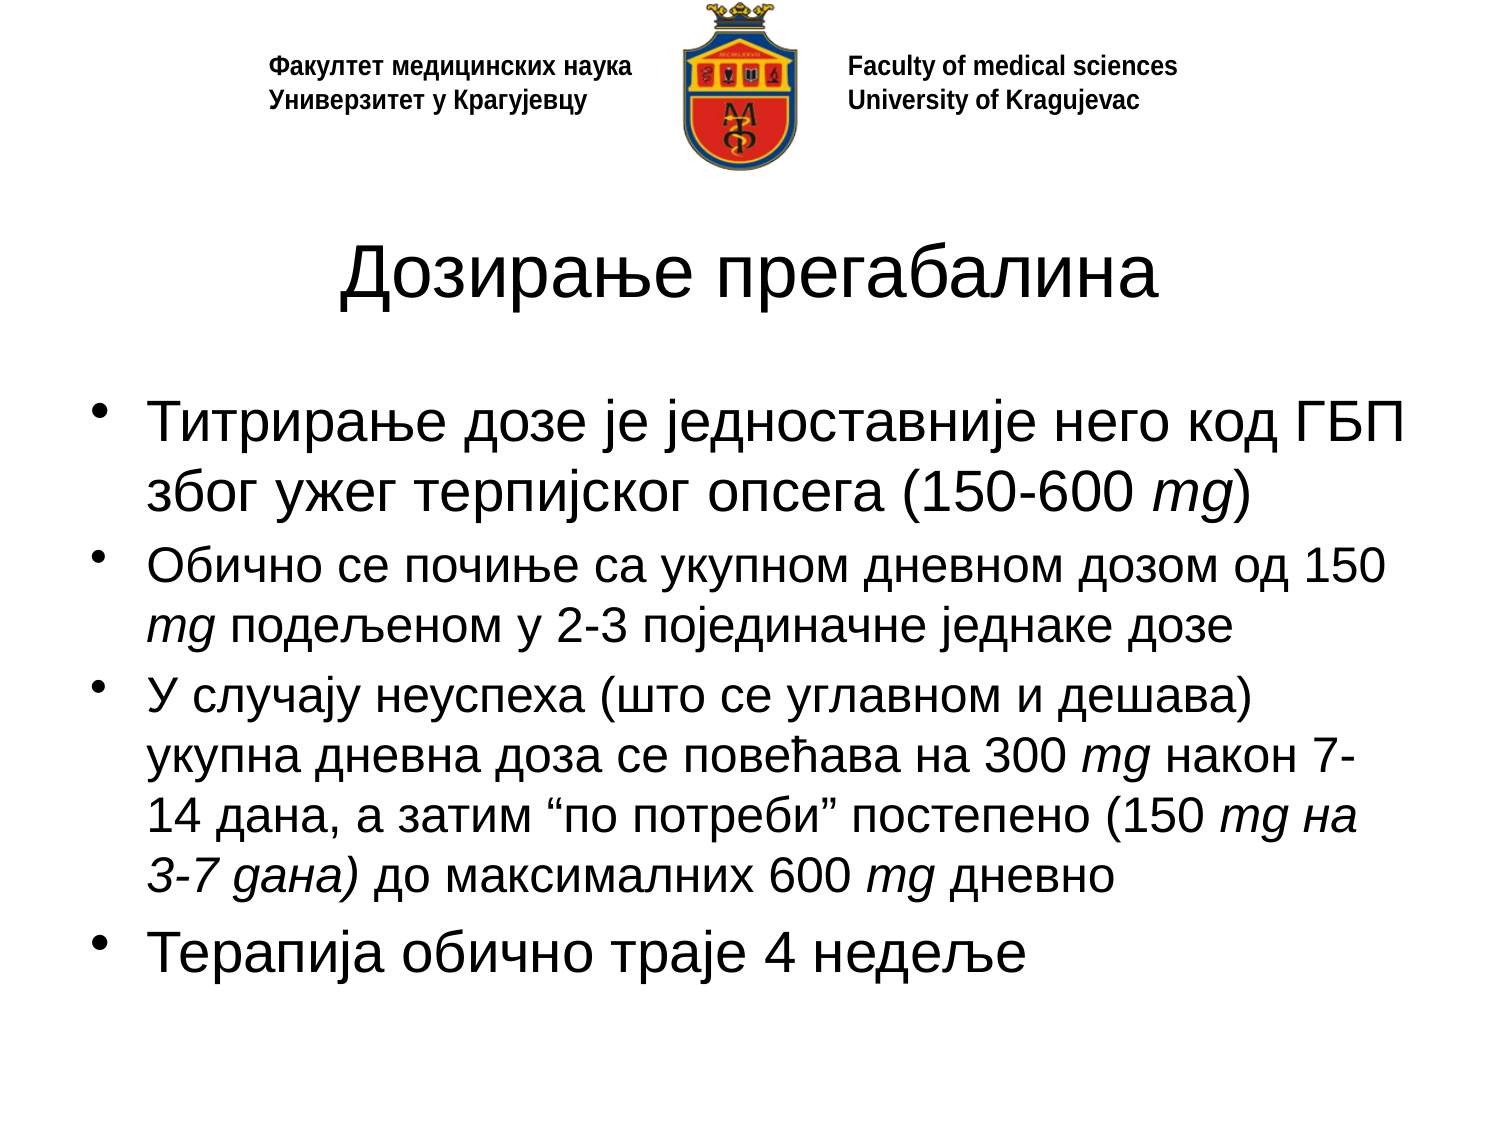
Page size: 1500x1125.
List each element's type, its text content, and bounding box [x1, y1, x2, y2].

list Титрирање дозе је једноставније него код ГБП због ужег терпијског опсега (150-600 mg) Обично се почиње са укупном дневном дозом од 150 mg подељеном у 2-3 појединачне једнаке дозе У случају неуспеха (што се углавном и дешава) укупна дневна доза се повећава на 300 mg након 7-14 дана, а затим “по потреби” постепено (150 mg на 3-7 дана) до максималних 600 mg дневно Терапија обично траје 4 недеље [74, 374, 1426, 1118]
title Дозирање прегабалина [74, 173, 1426, 362]
